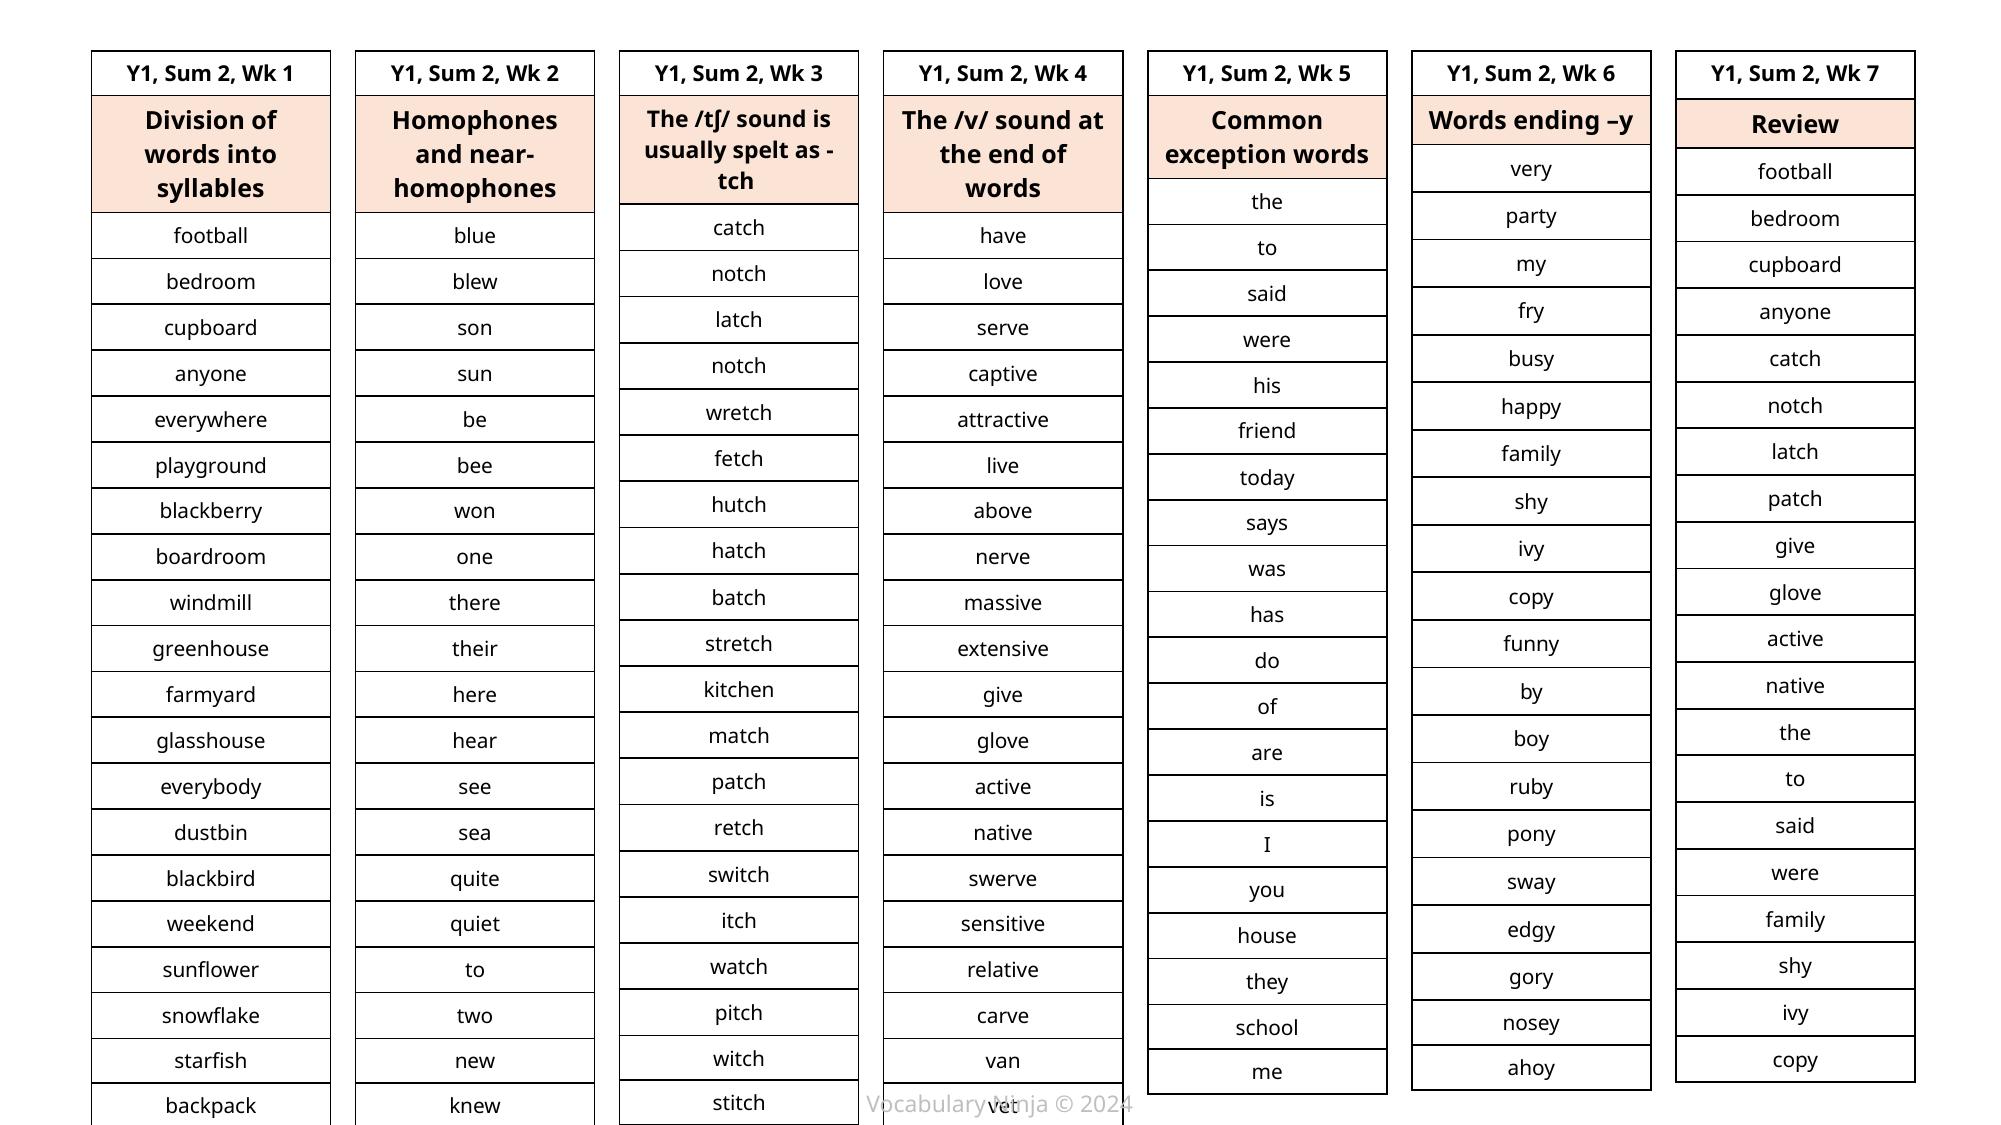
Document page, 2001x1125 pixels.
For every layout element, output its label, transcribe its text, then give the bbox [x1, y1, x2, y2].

table_cell shy [1677, 943, 1914, 988]
table_cell today [1149, 455, 1386, 499]
table_cell you [1149, 868, 1386, 912]
table_cell sensitive [884, 902, 1122, 946]
table_cell hear [356, 718, 594, 762]
table_cell everybody [92, 764, 330, 808]
table_cell see [356, 764, 594, 808]
table_cell the [1677, 710, 1914, 754]
table_cell nosey [1413, 1001, 1650, 1044]
table_cell do [1149, 638, 1386, 682]
table_cell everywhere [92, 397, 330, 441]
table_cell bee [356, 443, 594, 487]
table_header Y1, Sum 2, Wk 3 [620, 52, 858, 95]
table_cell give [1677, 523, 1914, 568]
table_cell love [884, 259, 1122, 303]
table_cell to [356, 948, 594, 992]
table_cell won [356, 489, 594, 533]
table_cell funny [1413, 621, 1650, 667]
table_cell football [92, 213, 330, 258]
table_cell Words ending –y [1413, 96, 1650, 144]
table_cell friend [1149, 409, 1386, 453]
table_cell me [1149, 1050, 1386, 1093]
table_cell fetch [620, 436, 858, 480]
table_cell catch [1677, 336, 1914, 381]
table_cell quiet [356, 902, 594, 946]
table_cell school [1149, 1005, 1386, 1048]
table_cell above [884, 489, 1122, 533]
table_cell football [1677, 149, 1914, 194]
table_cell blackberry [92, 489, 330, 533]
table_header Y1, Sum 2, Wk 5 [1149, 52, 1386, 95]
table_cell very [1413, 145, 1650, 191]
table_cell boy [1413, 716, 1650, 762]
table_cell anyone [92, 351, 330, 395]
table_cell was [1149, 546, 1386, 591]
table_cell sunflower [92, 948, 330, 992]
table_cell wretch [620, 390, 858, 434]
table_cell I [1149, 822, 1386, 866]
table_cell be [356, 397, 594, 441]
table_cell have [884, 213, 1122, 258]
table_cell their [356, 626, 594, 671]
table_cell carve [884, 993, 1122, 1038]
table_cell gory [1413, 954, 1650, 999]
table_cell The /tʃ/ sound is usually spelt as -tch [620, 96, 858, 203]
table_cell one [356, 535, 594, 579]
table_cell blew [356, 259, 594, 303]
table_cell Homophones and near-homophones [356, 96, 594, 212]
table_cell Common exception words [1149, 96, 1386, 178]
table_cell serve [884, 305, 1122, 349]
table_cell fry [1413, 288, 1650, 334]
table_cell windmill [92, 581, 330, 625]
table_header Y1, Sum 2, Wk 4 [884, 52, 1122, 95]
text_box Vocabulary Ninja © 2024 [851, 1082, 1149, 1125]
table_cell family [1413, 431, 1650, 476]
table_cell catch [620, 205, 858, 250]
table_cell blue [356, 213, 594, 258]
table_cell nerve [884, 535, 1122, 579]
table_cell massive [884, 581, 1122, 625]
table_cell the [1149, 179, 1386, 224]
table_cell copy [1677, 1037, 1914, 1081]
table_cell pitch [620, 990, 858, 1035]
table_cell dustbin [92, 810, 330, 854]
table_cell patch [1677, 476, 1914, 521]
table_cell witch [620, 1036, 858, 1079]
table_cell boardroom [92, 535, 330, 579]
table_cell ahoy [1413, 1046, 1650, 1089]
table_cell van [884, 1039, 1122, 1082]
table_cell cupboard [1677, 242, 1914, 287]
table_cell house [1149, 914, 1386, 958]
table_cell blackbird [92, 856, 330, 900]
table_cell retch [620, 805, 858, 850]
table_cell notch [620, 251, 858, 296]
table_cell swerve [884, 856, 1122, 900]
table_cell to [1677, 756, 1914, 801]
table_cell match [620, 713, 858, 757]
table_cell of [1149, 684, 1386, 728]
table_cell there [356, 581, 594, 625]
table_cell farmyard [92, 672, 330, 716]
table_cell native [884, 810, 1122, 854]
table_cell sun [356, 351, 594, 395]
table_cell cupboard [92, 305, 330, 349]
table_cell Review [1677, 100, 1914, 147]
table_cell edgy [1413, 906, 1650, 952]
table_cell weekend [92, 902, 330, 946]
table_cell bedroom [1677, 196, 1914, 241]
table_cell give [884, 672, 1122, 716]
table_cell latch [1677, 429, 1914, 474]
table_cell to [1149, 225, 1386, 269]
table_cell starfish [92, 1039, 330, 1082]
table_cell latch [620, 297, 858, 342]
table_cell says [1149, 501, 1386, 545]
table_cell glasshouse [92, 718, 330, 762]
table_header Y1, Sum 2, Wk 6 [1413, 52, 1650, 95]
table_cell busy [1413, 336, 1650, 381]
table_cell my [1413, 240, 1650, 286]
table_header Y1, Sum 2, Wk 1 [92, 52, 330, 95]
table_cell extensive [884, 626, 1122, 671]
table_cell said [1149, 271, 1386, 315]
table_cell attractive [884, 397, 1122, 441]
table_cell playground [92, 443, 330, 487]
table_cell greenhouse [92, 626, 330, 671]
table_cell were [1149, 317, 1386, 361]
table_cell new [356, 1039, 594, 1082]
table_cell party [1413, 193, 1650, 239]
table_cell ruby [1413, 763, 1650, 809]
table_cell ivy [1413, 526, 1650, 571]
table_cell active [884, 764, 1122, 808]
table_cell has [1149, 592, 1386, 636]
table_cell Division of words into syllables [92, 96, 330, 212]
table_cell active [1677, 616, 1914, 661]
table_cell is [1149, 776, 1386, 820]
table_cell copy [1413, 573, 1650, 619]
table_cell captive [884, 351, 1122, 395]
table_cell stretch [620, 621, 858, 665]
table_cell family [1677, 896, 1914, 941]
table_cell they [1149, 959, 1386, 1004]
table_cell watch [620, 944, 858, 988]
table_cell bedroom [92, 259, 330, 303]
table_cell backpack [92, 1084, 330, 1125]
table_cell shy [1413, 478, 1650, 524]
table_cell two [356, 993, 594, 1038]
table_cell notch [620, 344, 858, 388]
table_cell hutch [620, 482, 858, 527]
table_cell snowflake [92, 993, 330, 1038]
table_cell itch [620, 898, 858, 942]
table_cell were [1677, 850, 1914, 895]
table_cell relative [884, 948, 1122, 992]
table_cell The /v/ sound at the end of words [884, 96, 1122, 212]
table_cell ivy [1677, 990, 1914, 1035]
table_cell stitch [620, 1081, 858, 1124]
table_cell native [1677, 663, 1914, 708]
table_cell anyone [1677, 289, 1914, 334]
table_cell notch [1677, 383, 1914, 427]
table_cell by [1413, 668, 1650, 714]
table_cell pony [1413, 811, 1650, 857]
table_cell said [1677, 803, 1914, 848]
table_cell his [1149, 363, 1386, 407]
table_cell patch [620, 759, 858, 804]
table_cell glove [1677, 569, 1914, 614]
table_cell switch [620, 852, 858, 896]
table_cell batch [620, 575, 858, 619]
table_cell hatch [620, 528, 858, 573]
table_cell sea [356, 810, 594, 854]
table_cell here [356, 672, 594, 716]
table_cell son [356, 305, 594, 349]
table_cell are [1149, 730, 1386, 774]
table_cell quite [356, 856, 594, 900]
table_cell sway [1413, 858, 1650, 904]
table_cell happy [1413, 383, 1650, 429]
table_cell knew [356, 1084, 594, 1125]
table_cell glove [884, 718, 1122, 762]
table_header Y1, Sum 2, Wk 7 [1677, 52, 1914, 98]
table_cell live [884, 443, 1122, 487]
table_header Y1, Sum 2, Wk 2 [356, 52, 594, 95]
table_cell kitchen [620, 667, 858, 711]
